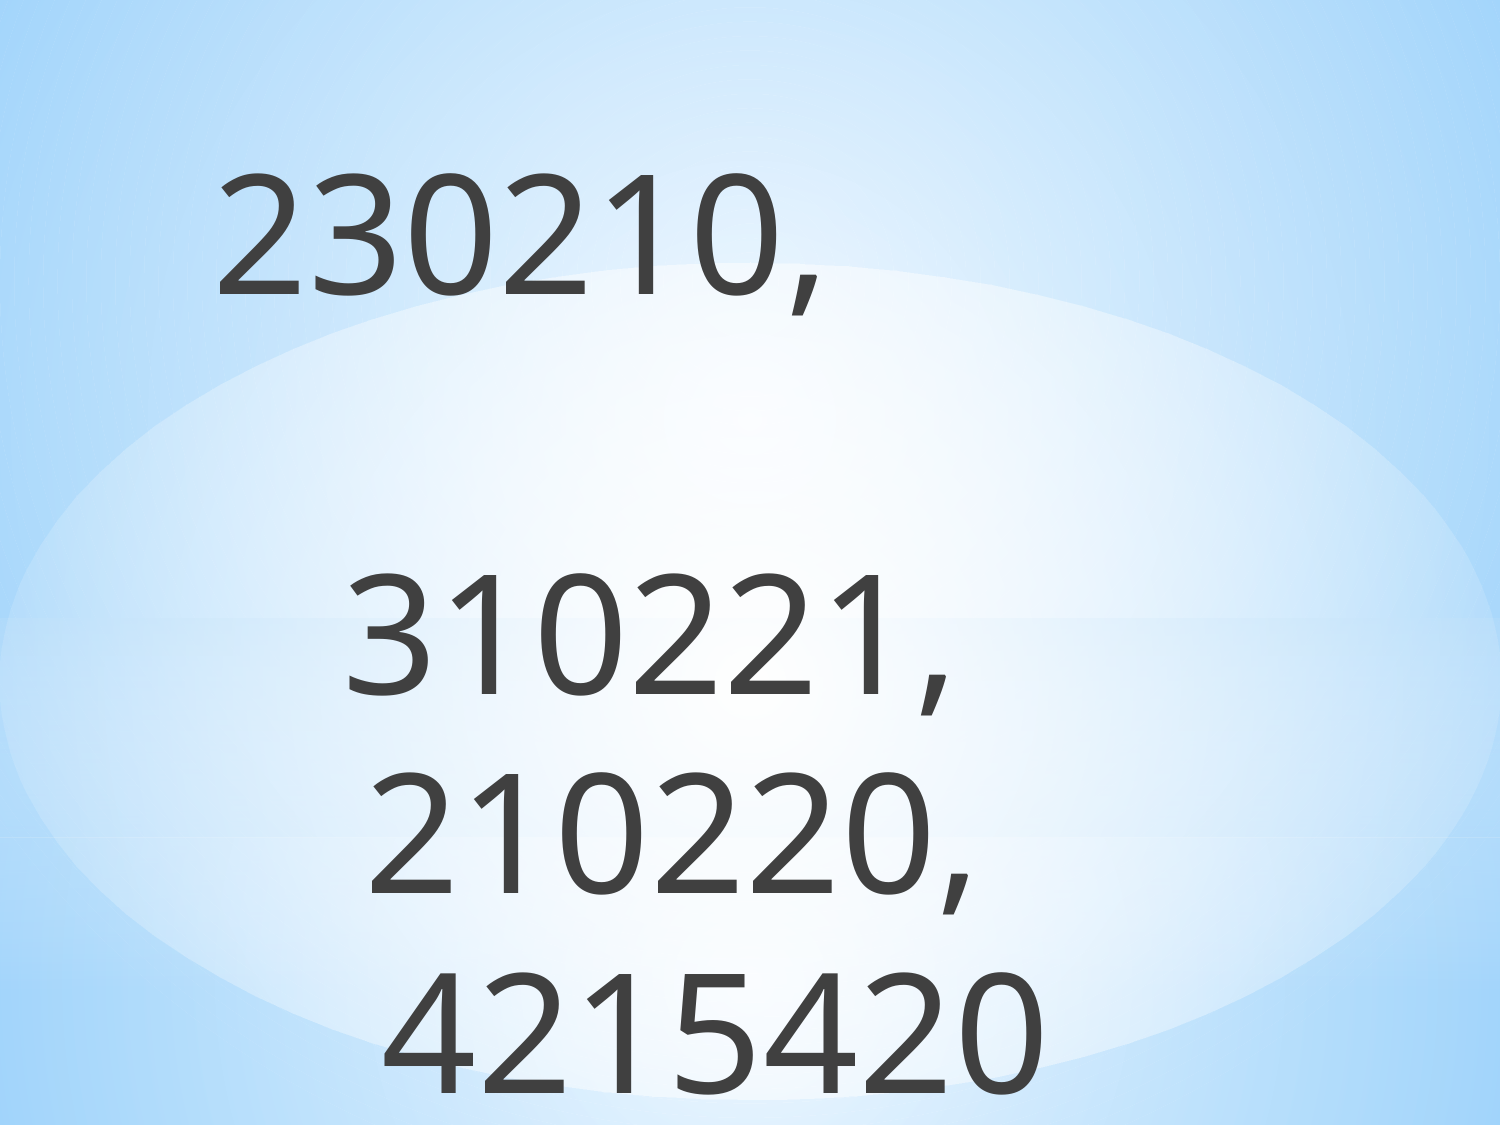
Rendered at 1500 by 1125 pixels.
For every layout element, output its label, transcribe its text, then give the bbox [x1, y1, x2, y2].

list 230210, 310221, 210220, 4215420 [187, 120, 1238, 690]
